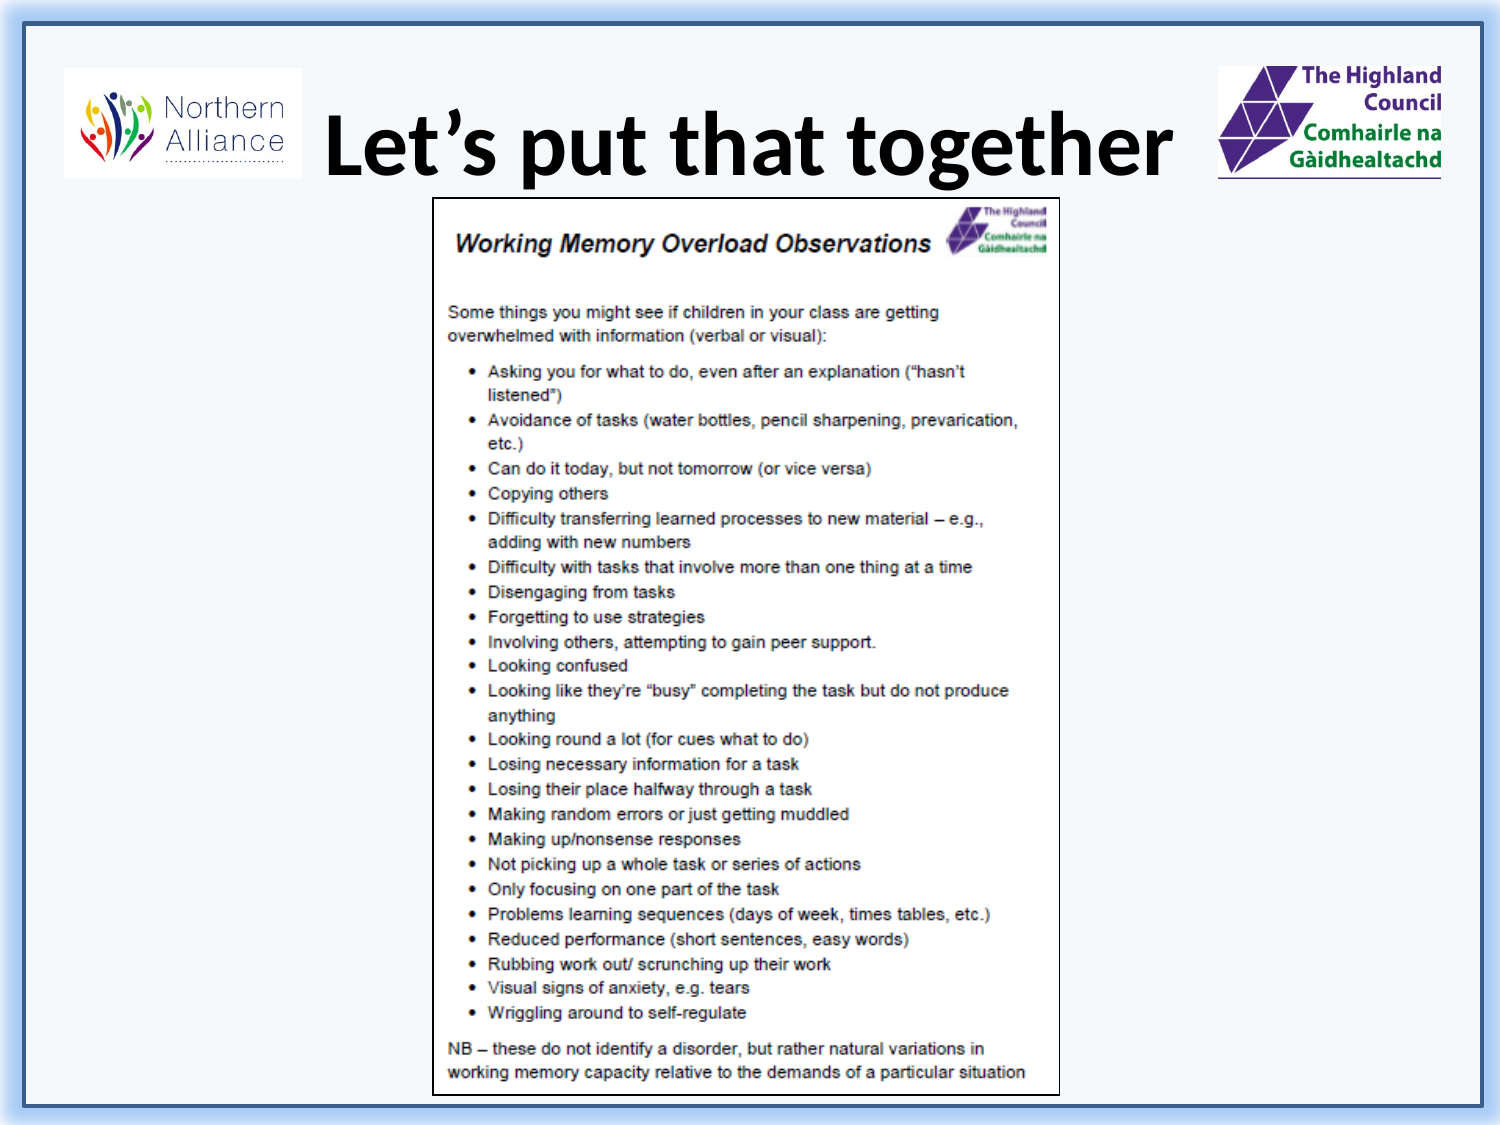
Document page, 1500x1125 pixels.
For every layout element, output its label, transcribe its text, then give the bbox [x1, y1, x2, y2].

picture [64, 68, 302, 179]
text_box [22, 21, 1484, 1108]
picture [1218, 66, 1441, 179]
picture [433, 198, 1059, 1095]
title Let’s put that together [75, 45, 1425, 233]
